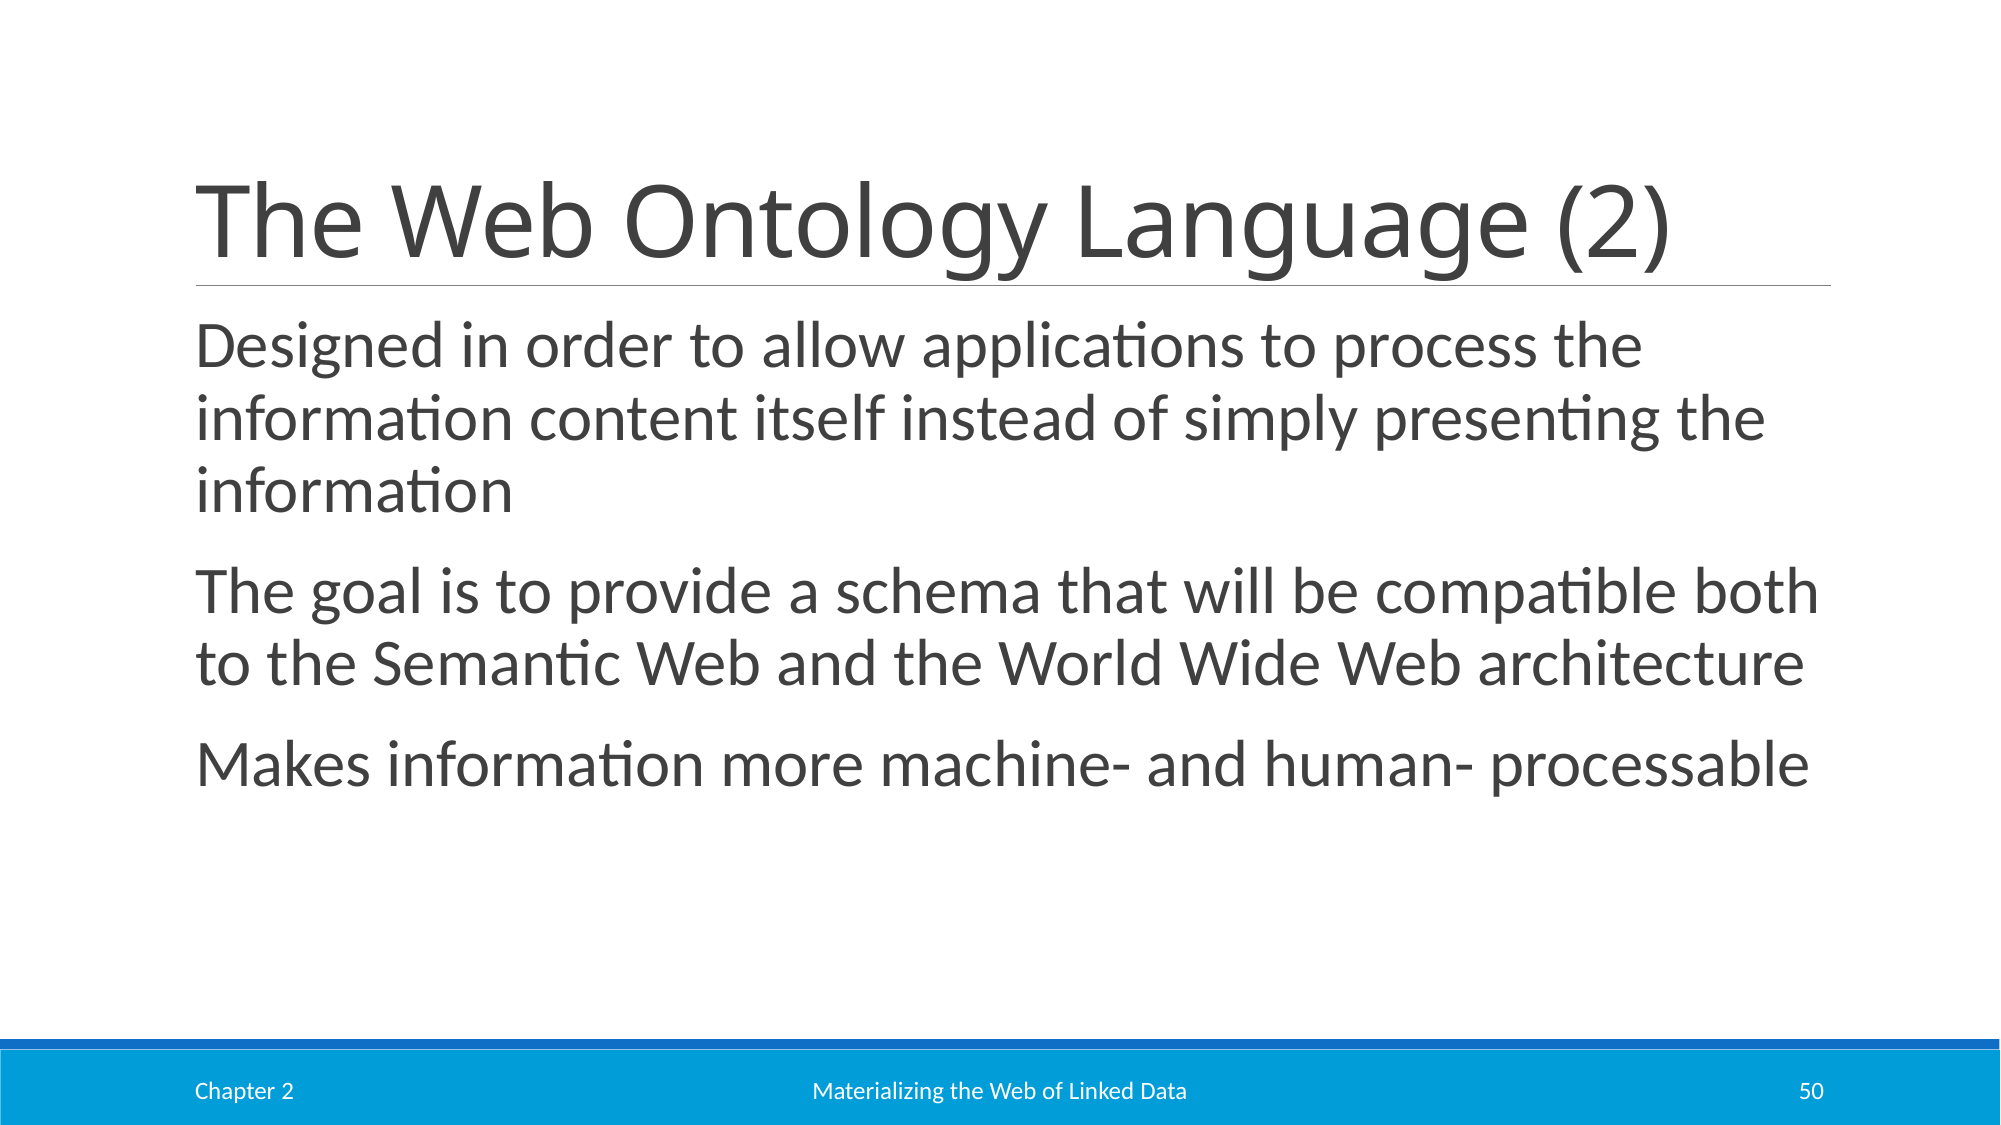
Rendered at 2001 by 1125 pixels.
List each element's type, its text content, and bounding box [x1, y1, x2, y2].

slide_number 50 [1624, 1059, 1840, 1120]
list Designed in order to allow applications to process the information content itself instead of simply presenting the information The goal is to provide a schema that will be compatible both to the Semantic Web and the World Wide Web architecture Makes information more machine- and human- processable [180, 302, 1830, 963]
slide_number Chapter 2 [180, 1059, 586, 1120]
title The Web Ontology Language (2) [180, 47, 1830, 285]
footer Materializing the Web of Linked Data [604, 1059, 1396, 1120]
